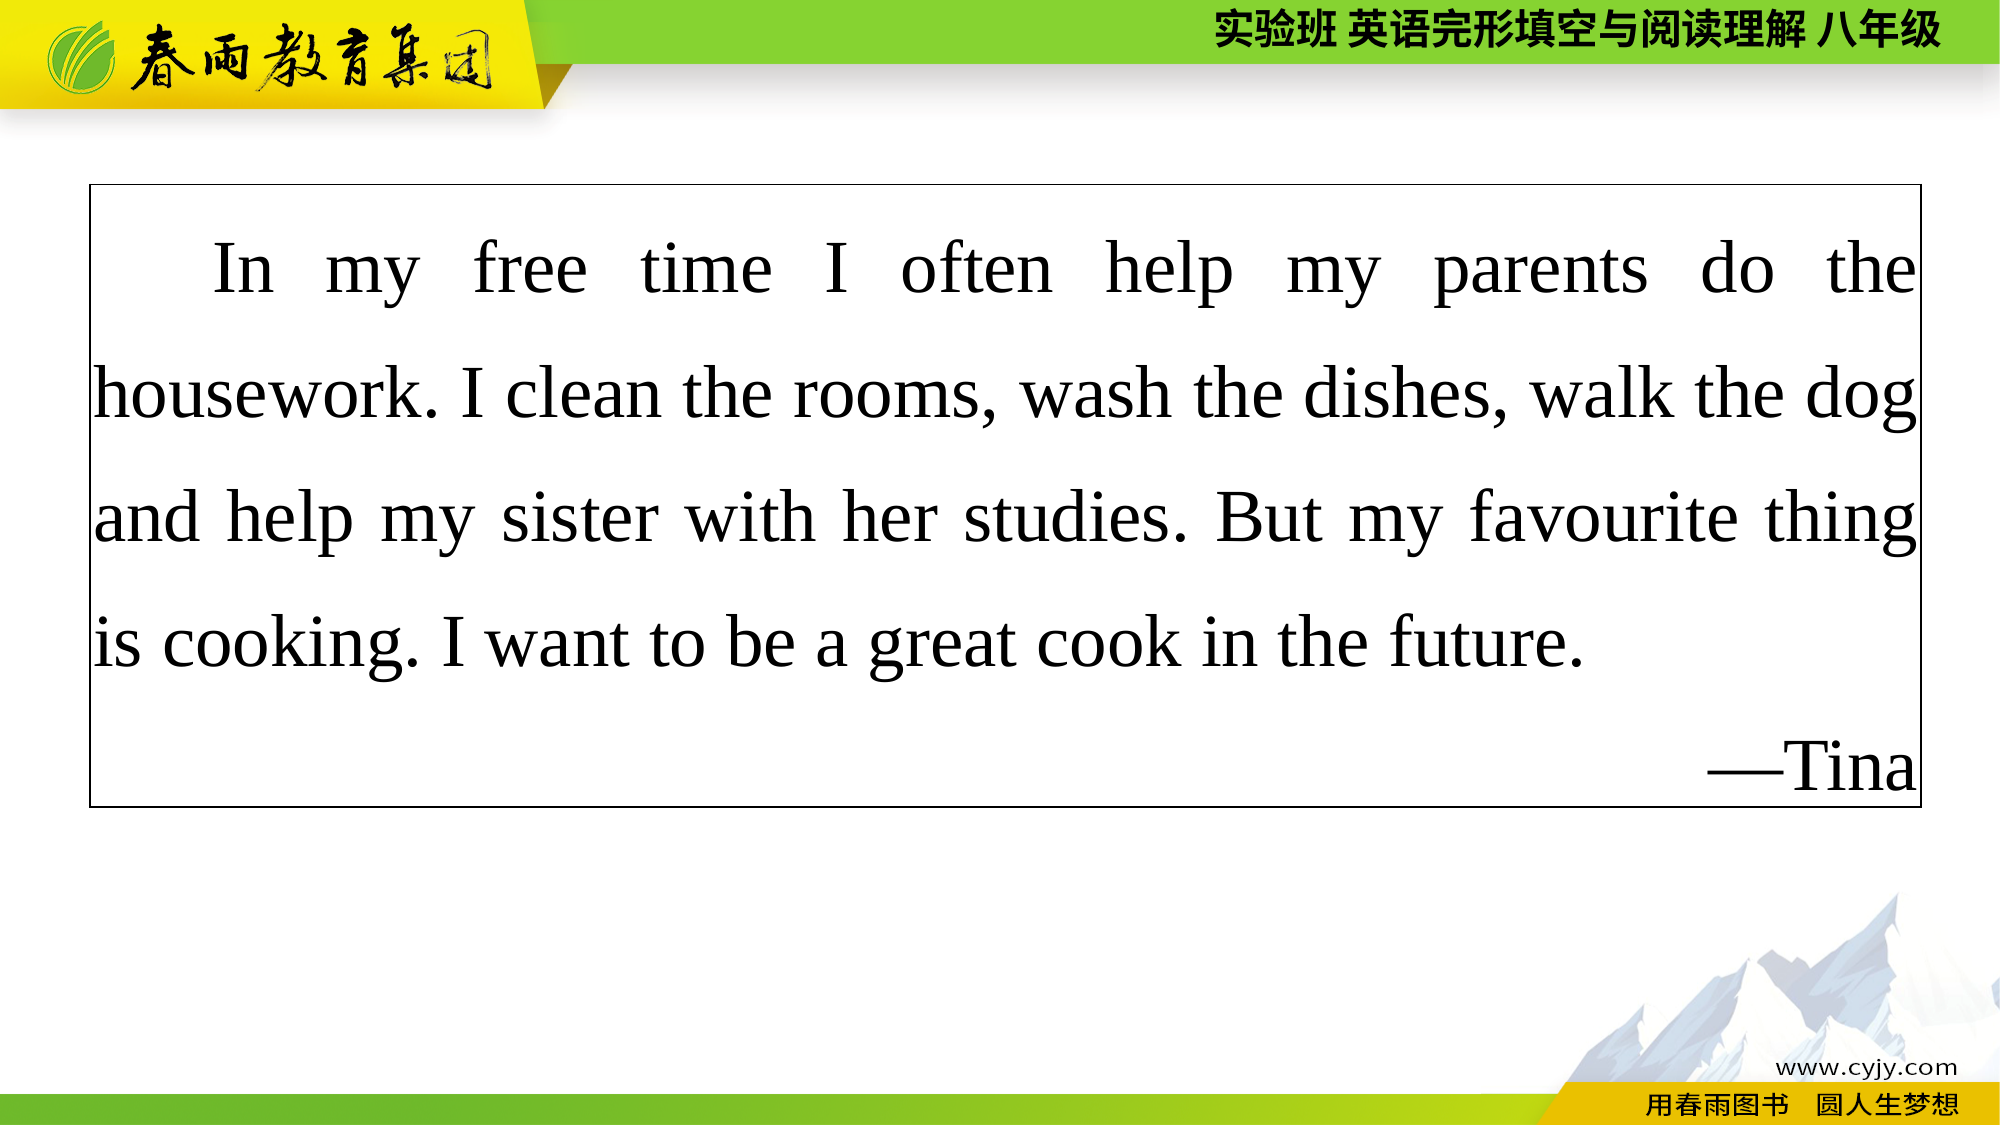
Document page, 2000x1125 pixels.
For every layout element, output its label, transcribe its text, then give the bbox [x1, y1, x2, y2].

picture [0, 0, 2000, 1125]
table_header In my free time I often help my parents do the housework. I clean the rooms, wash the dishes, walk the dog and help my sister with her studies. But my favourite thing is cooking. I want to be a great cook in the future. —Tina [91, 185, 1920, 806]
